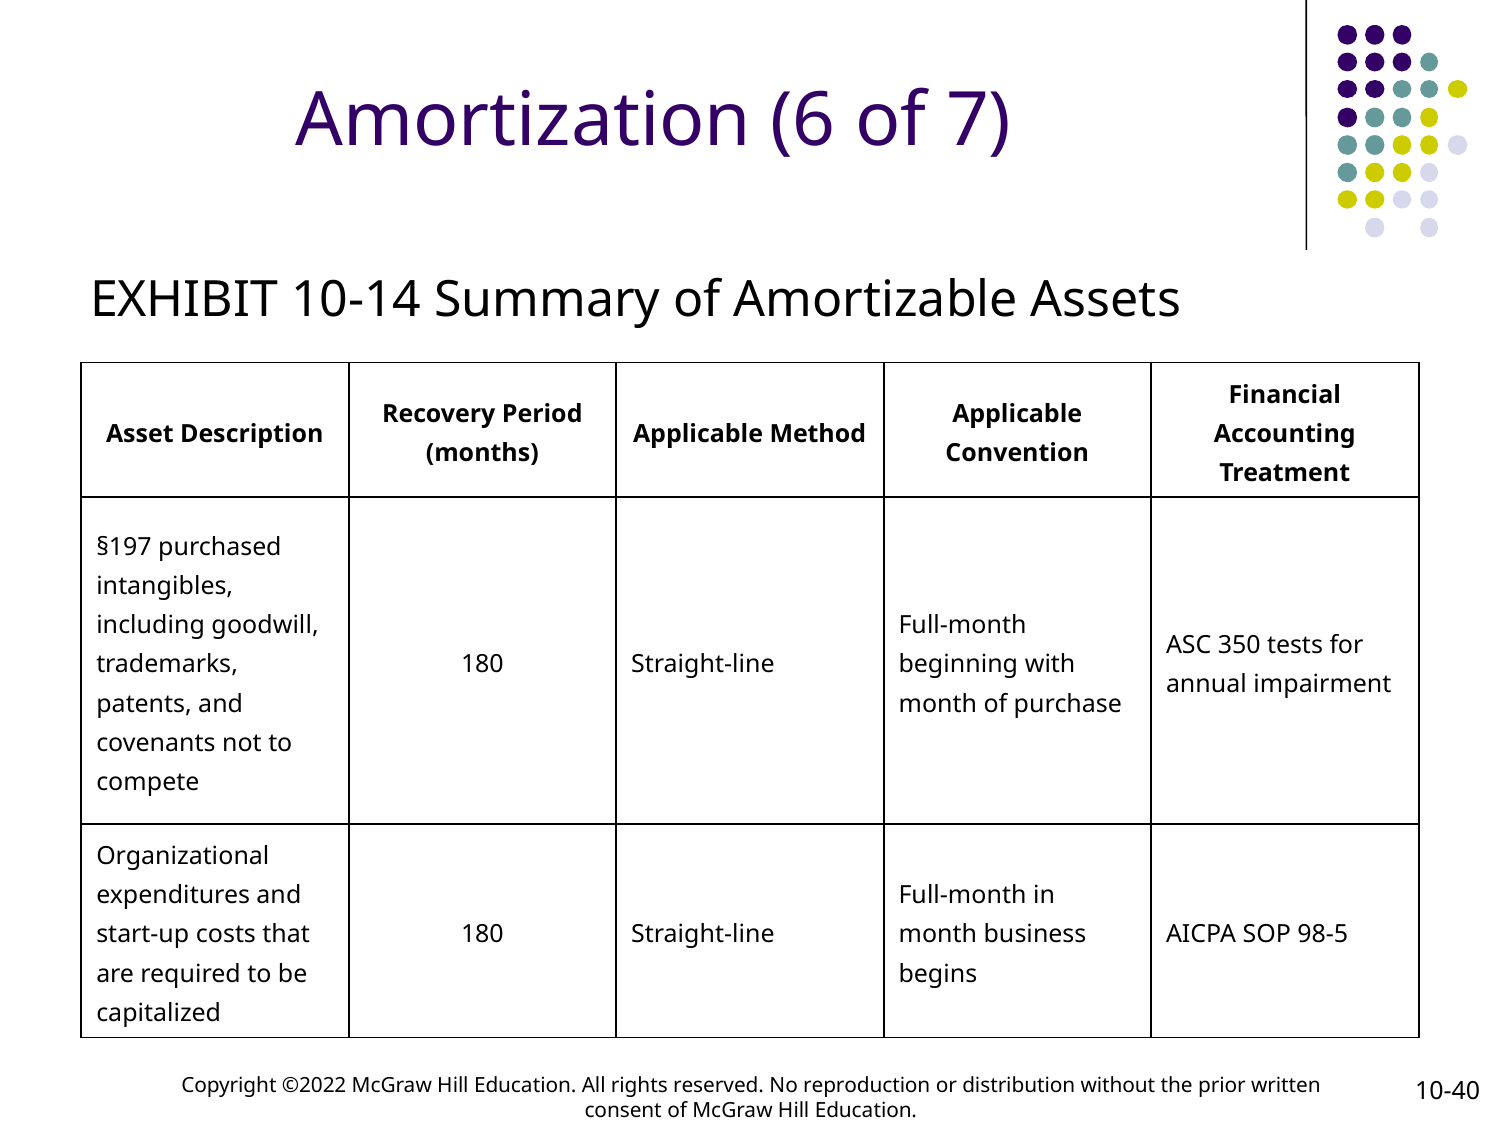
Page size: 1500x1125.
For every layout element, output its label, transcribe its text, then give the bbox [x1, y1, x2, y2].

table_cell Straight-line [617, 825, 883, 1037]
table_cell 180 [350, 825, 615, 1037]
table_header Asset Description [82, 363, 348, 496]
table_cell Full-month in month business begins [885, 825, 1150, 1037]
table_cell ASC 350 tests for annual impairment [1152, 498, 1418, 823]
slide_number 10-40 [1345, 1061, 1496, 1122]
table_header Applicable Convention [885, 363, 1150, 496]
title Amortization (6 of 7) [32, 8, 1275, 234]
table_header Applicable Method [617, 363, 883, 496]
table_cell Straight-line [617, 498, 883, 823]
table_cell Full-month beginning with month of purchase [885, 498, 1150, 823]
table_cell AICPA SOP 98-5 [1152, 825, 1418, 1037]
table_cell Organizational expenditures and start-up costs that are required to be capitalized [82, 825, 348, 1037]
list EXHIBIT 10-14 Summary of Amortizable Assets [75, 259, 1425, 1062]
table_cell 180 [350, 498, 615, 823]
table_header Recovery Period (months) [350, 363, 615, 496]
table_cell §197 purchased intangibles, including goodwill, trademarks, patents, and covenants not to compete [82, 498, 348, 823]
table_header Financial Accounting Treatment [1152, 363, 1418, 496]
